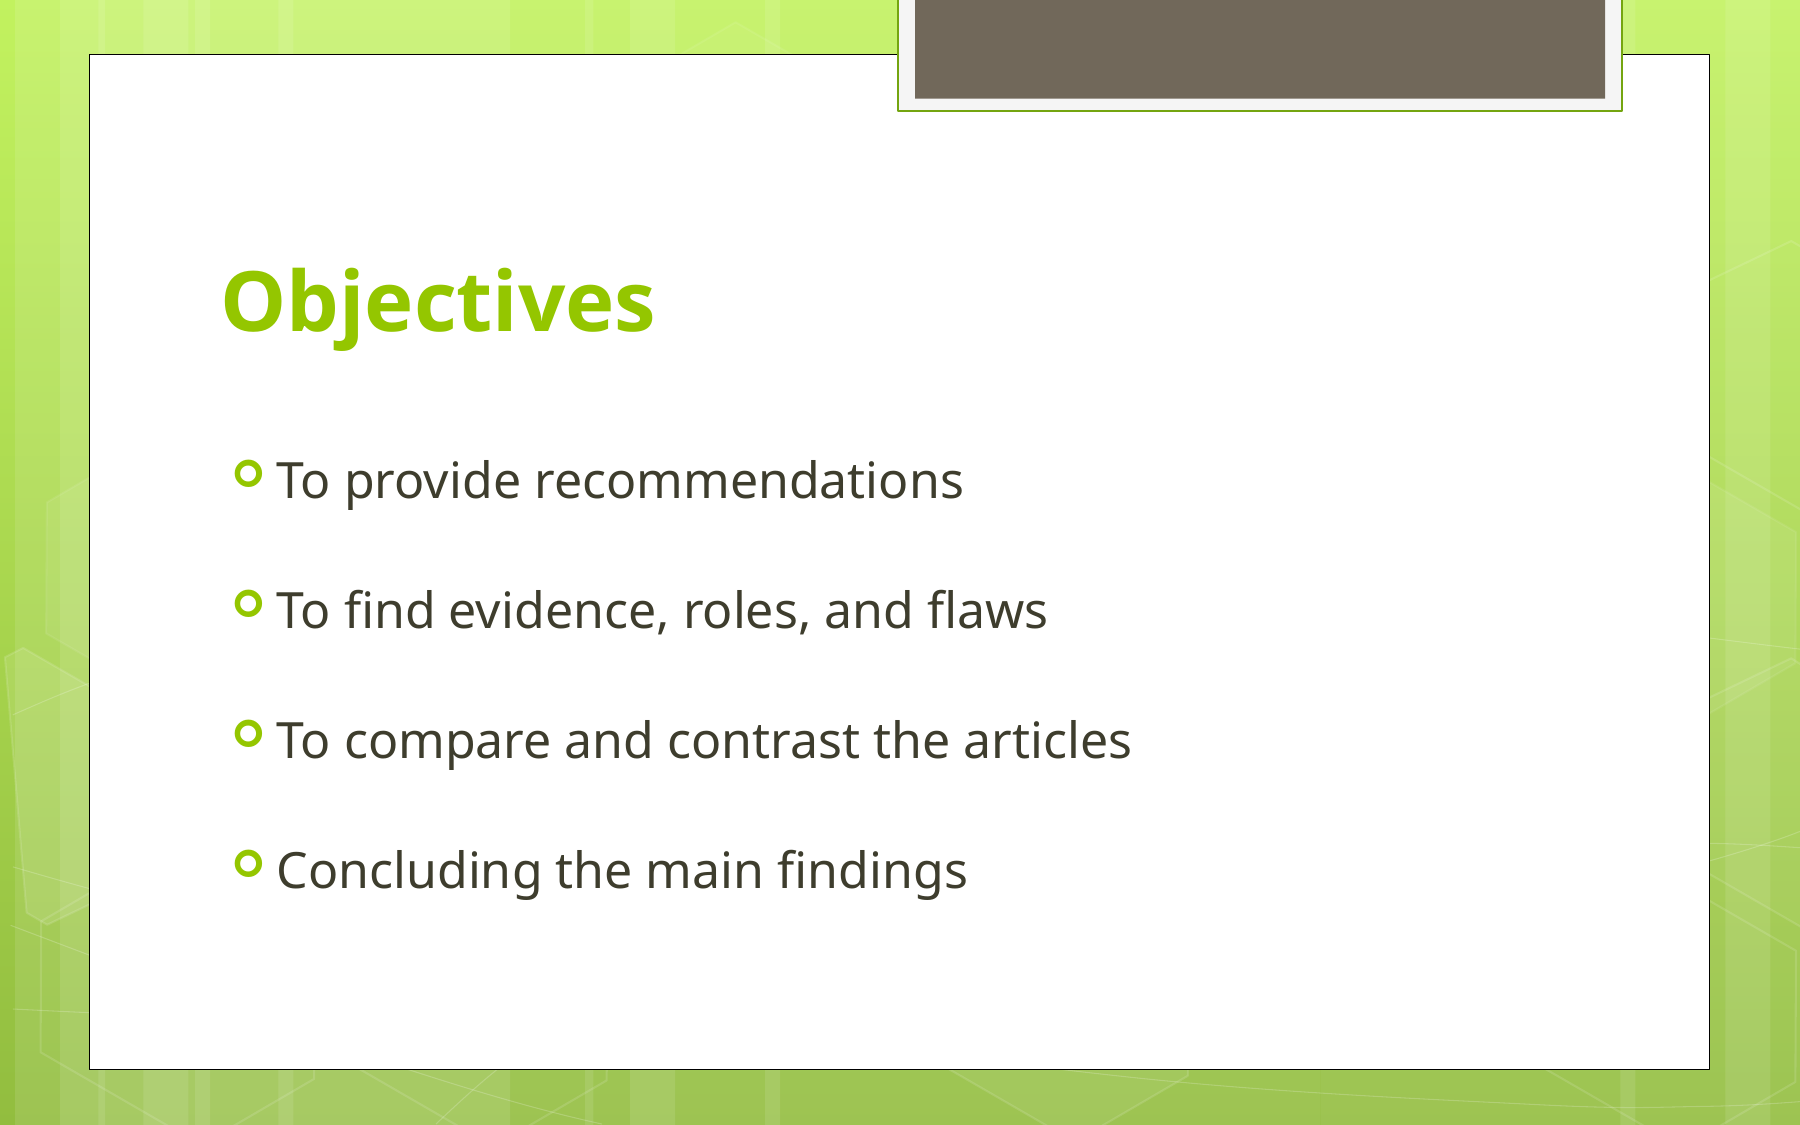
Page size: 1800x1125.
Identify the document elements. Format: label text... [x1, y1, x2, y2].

title Objectives [205, 168, 1589, 357]
list To provide recommendations To find evidence, roles, and flaws To compare and contrast the articles Concluding the main findings [205, 381, 1540, 957]
